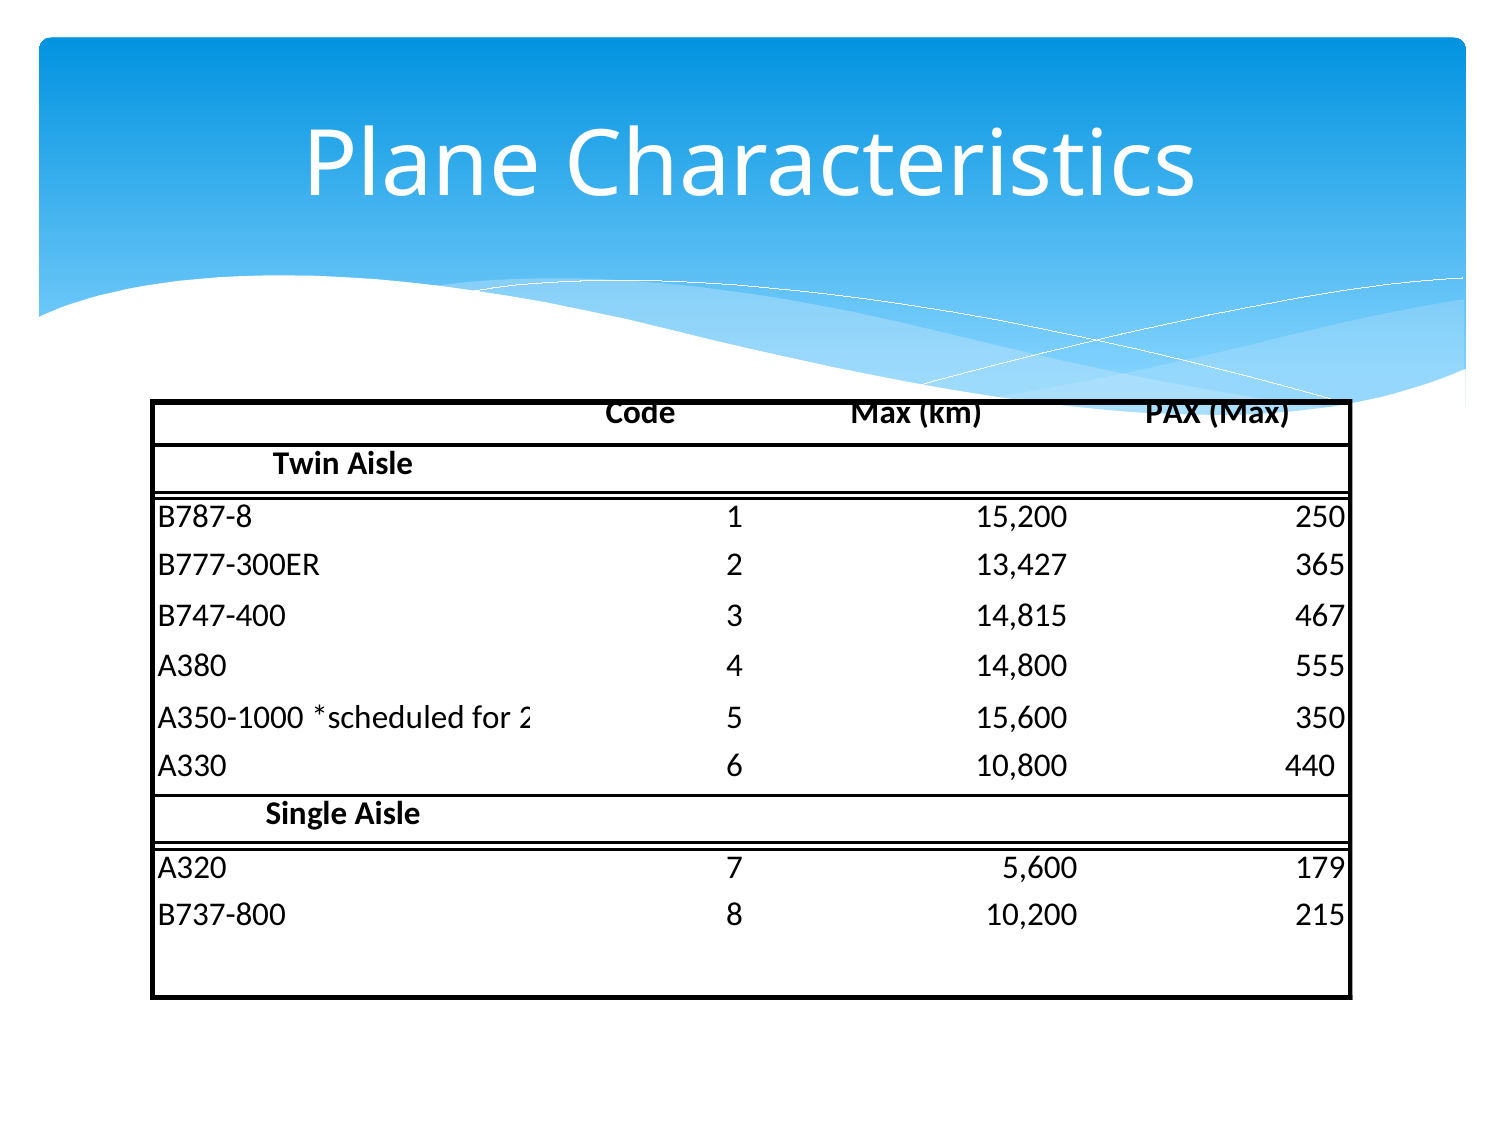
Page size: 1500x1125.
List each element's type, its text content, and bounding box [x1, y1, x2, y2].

title Plane Characteristics [75, 55, 1425, 261]
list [149, 399, 1353, 1001]
